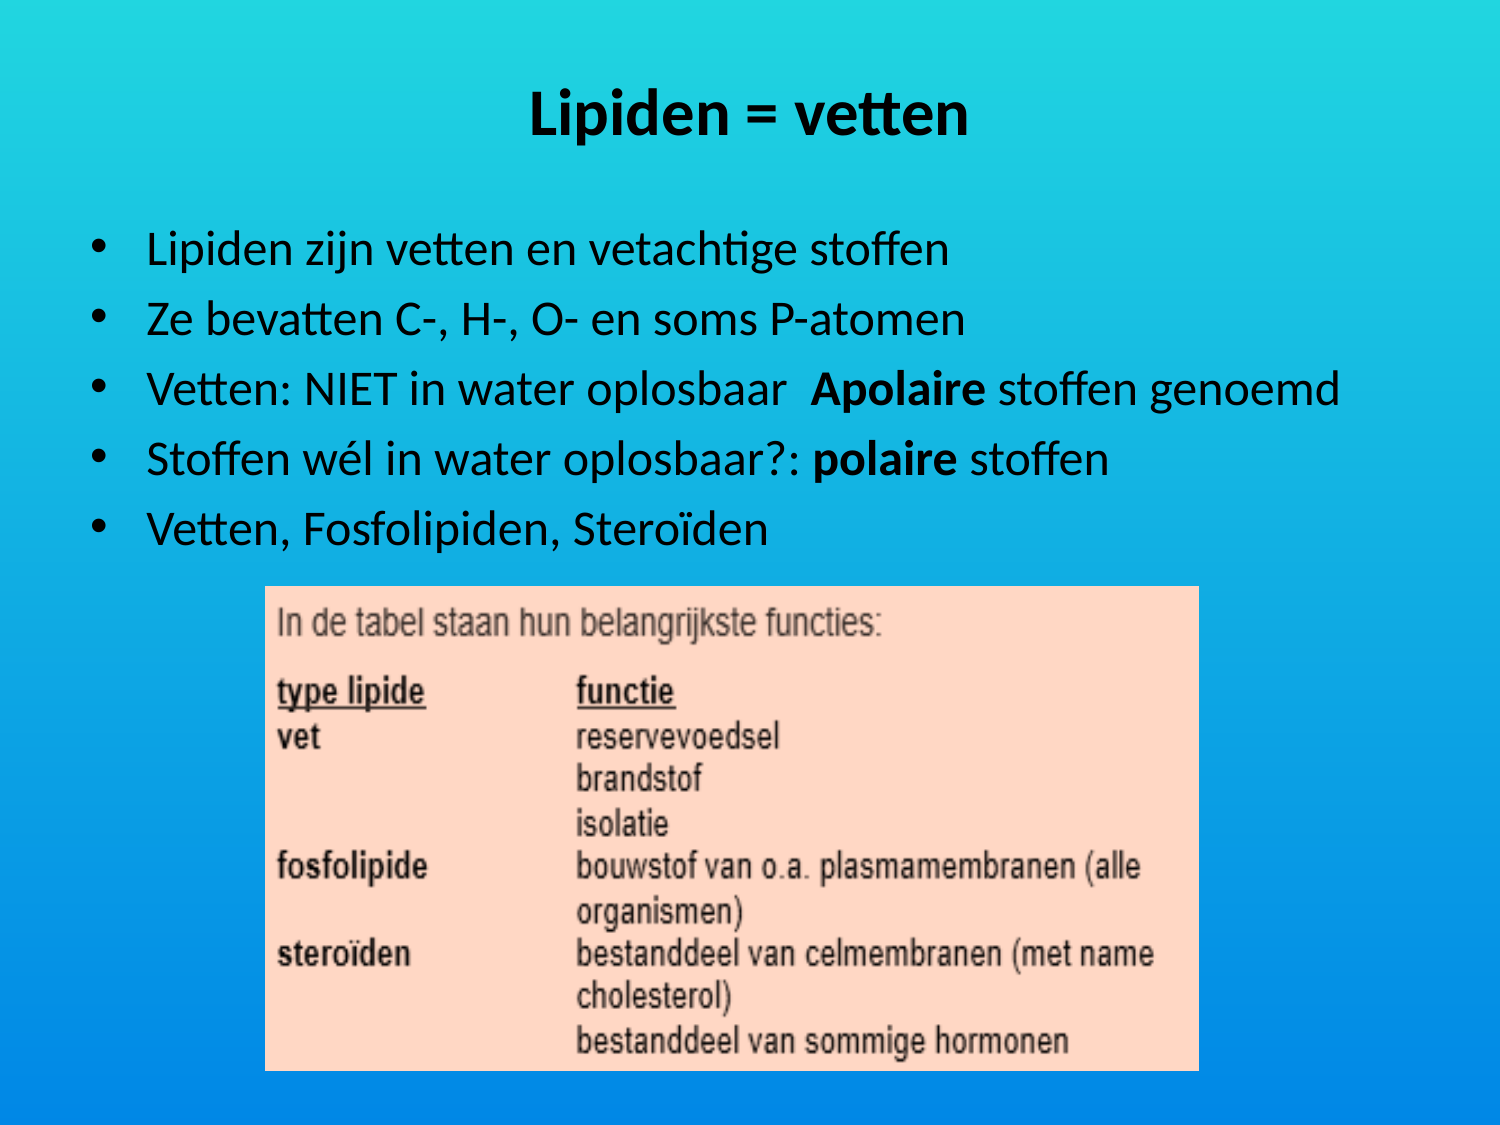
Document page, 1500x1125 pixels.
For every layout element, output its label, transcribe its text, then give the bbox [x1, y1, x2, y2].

picture [265, 587, 1200, 1071]
list Lipiden zijn vetten en vetachtige stoffen Ze bevatten C-, H-, O- en soms P-atomen Vetten: NIET in water oplosbaar Apolaire stoffen genoemd Stoffen wél in water oplosbaar?: polaire stoffen Vetten, Fosfolipiden, Steroïden [75, 208, 1425, 1059]
title Lipiden = vetten [75, 45, 1425, 173]
